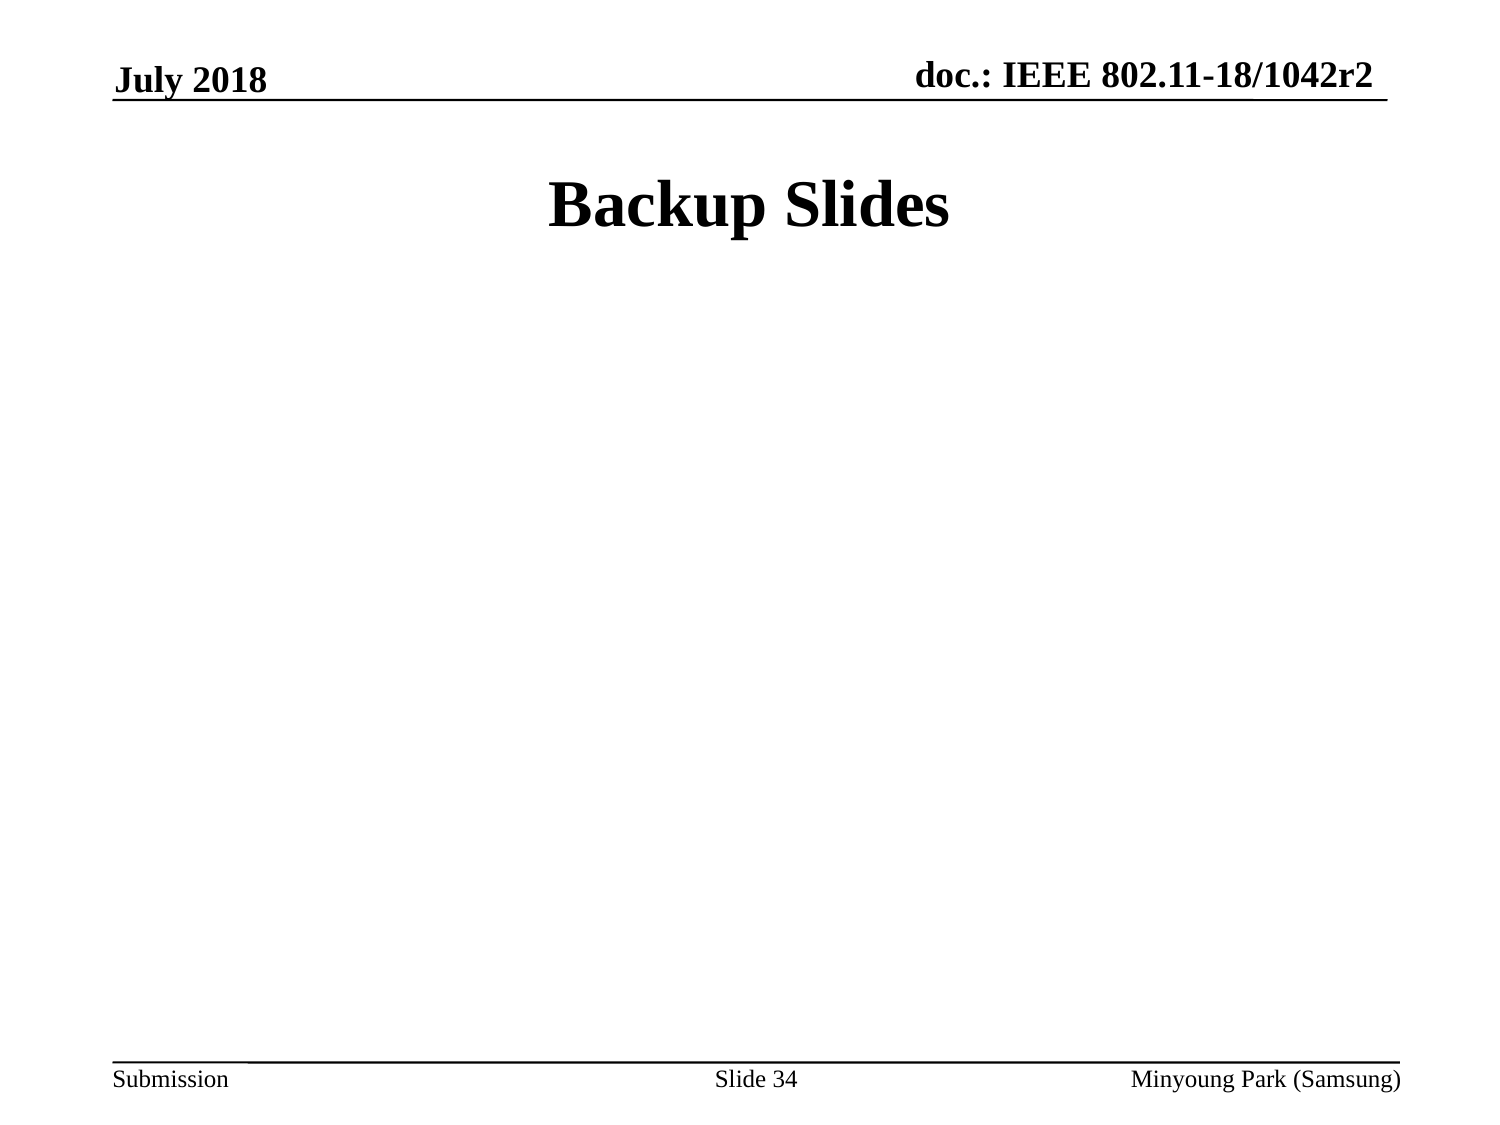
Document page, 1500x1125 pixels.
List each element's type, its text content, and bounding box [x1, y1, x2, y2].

title Backup Slides [112, 112, 1388, 288]
footer Minyoung Park (Samsung) [949, 1061, 1402, 1093]
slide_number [114, 54, 335, 101]
slide_number Slide 34 [712, 1061, 800, 1093]
